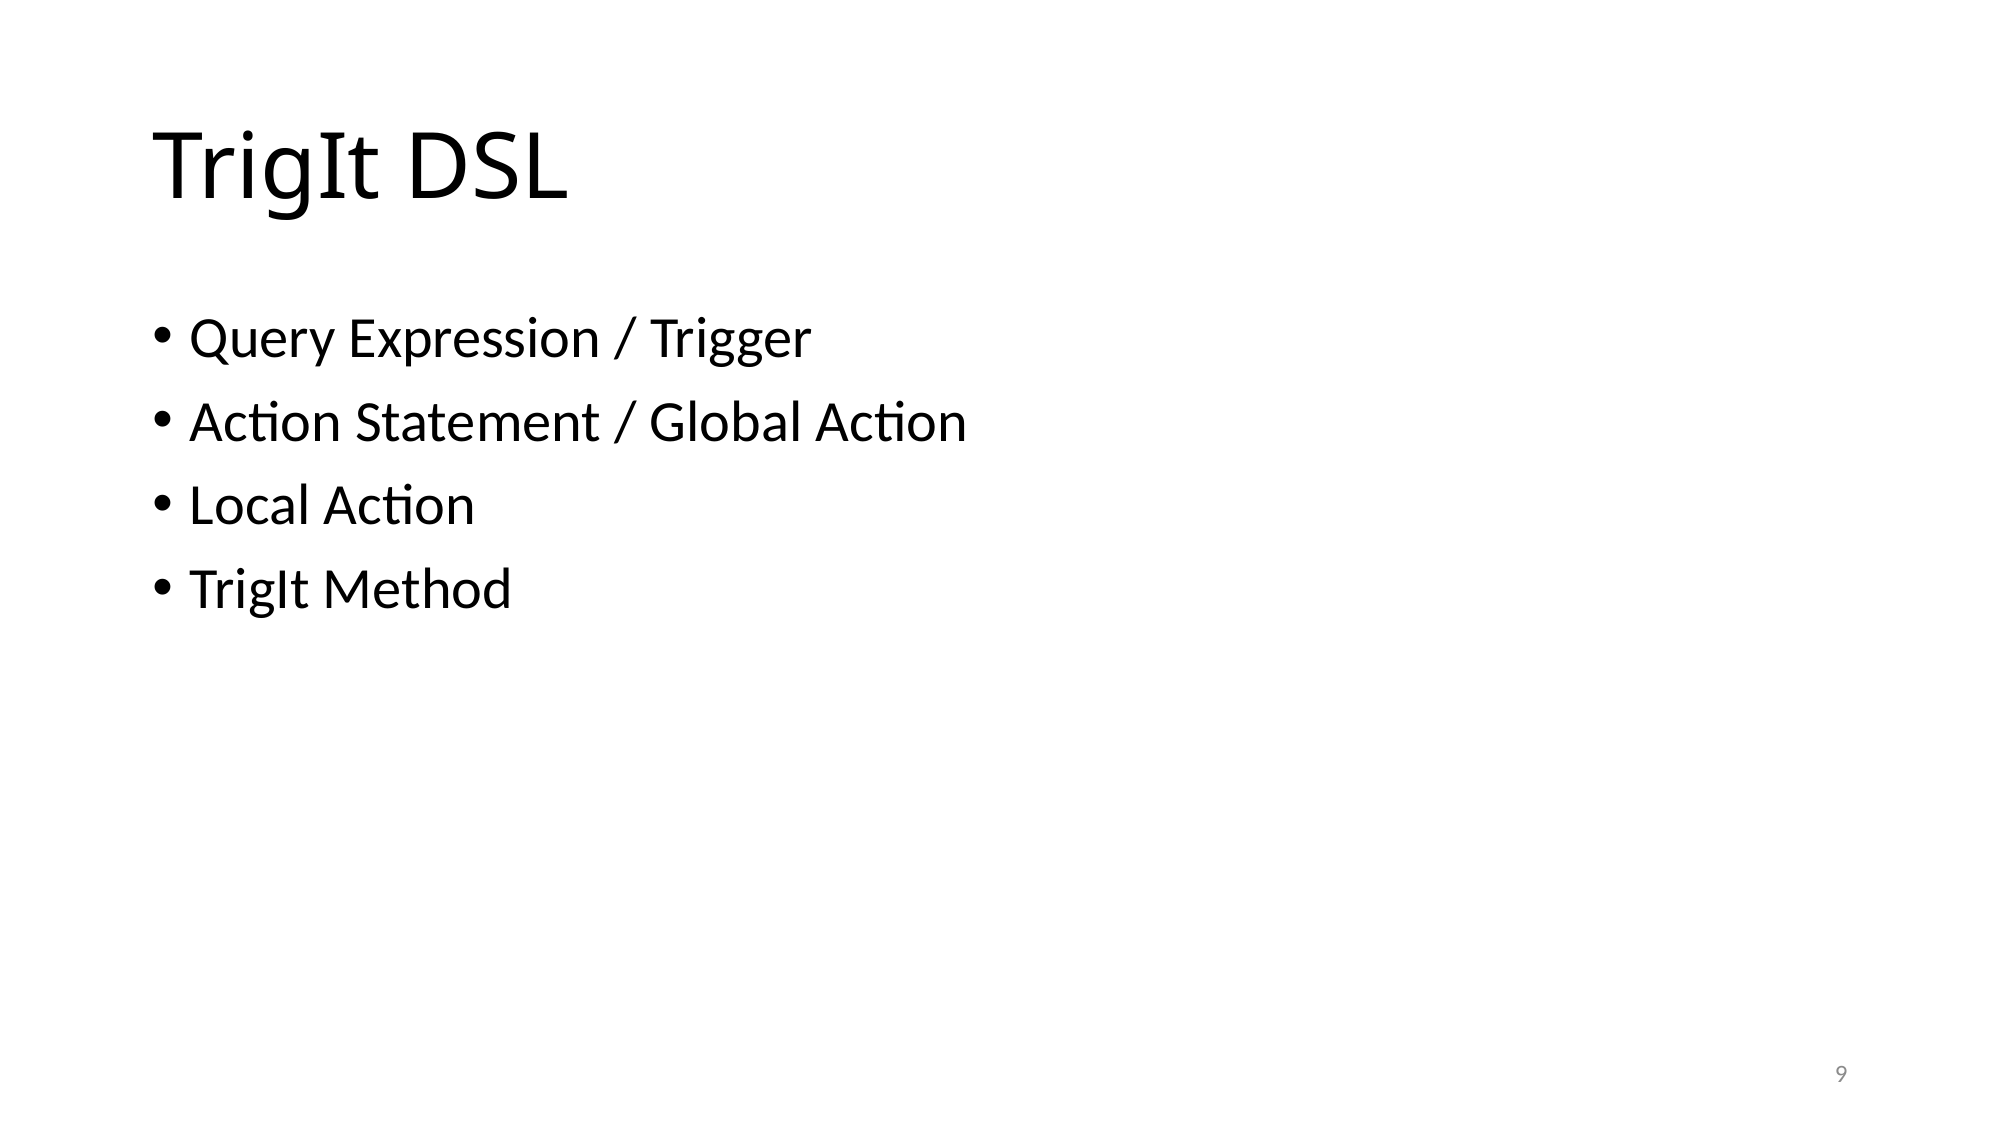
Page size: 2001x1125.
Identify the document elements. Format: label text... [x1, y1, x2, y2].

title TrigIt DSL [137, 59, 1863, 278]
slide_number 9 [1412, 1042, 1863, 1103]
list Query Expression / Trigger Action Statement / Global Action Local Action TrigIt Method [137, 299, 1863, 1014]
